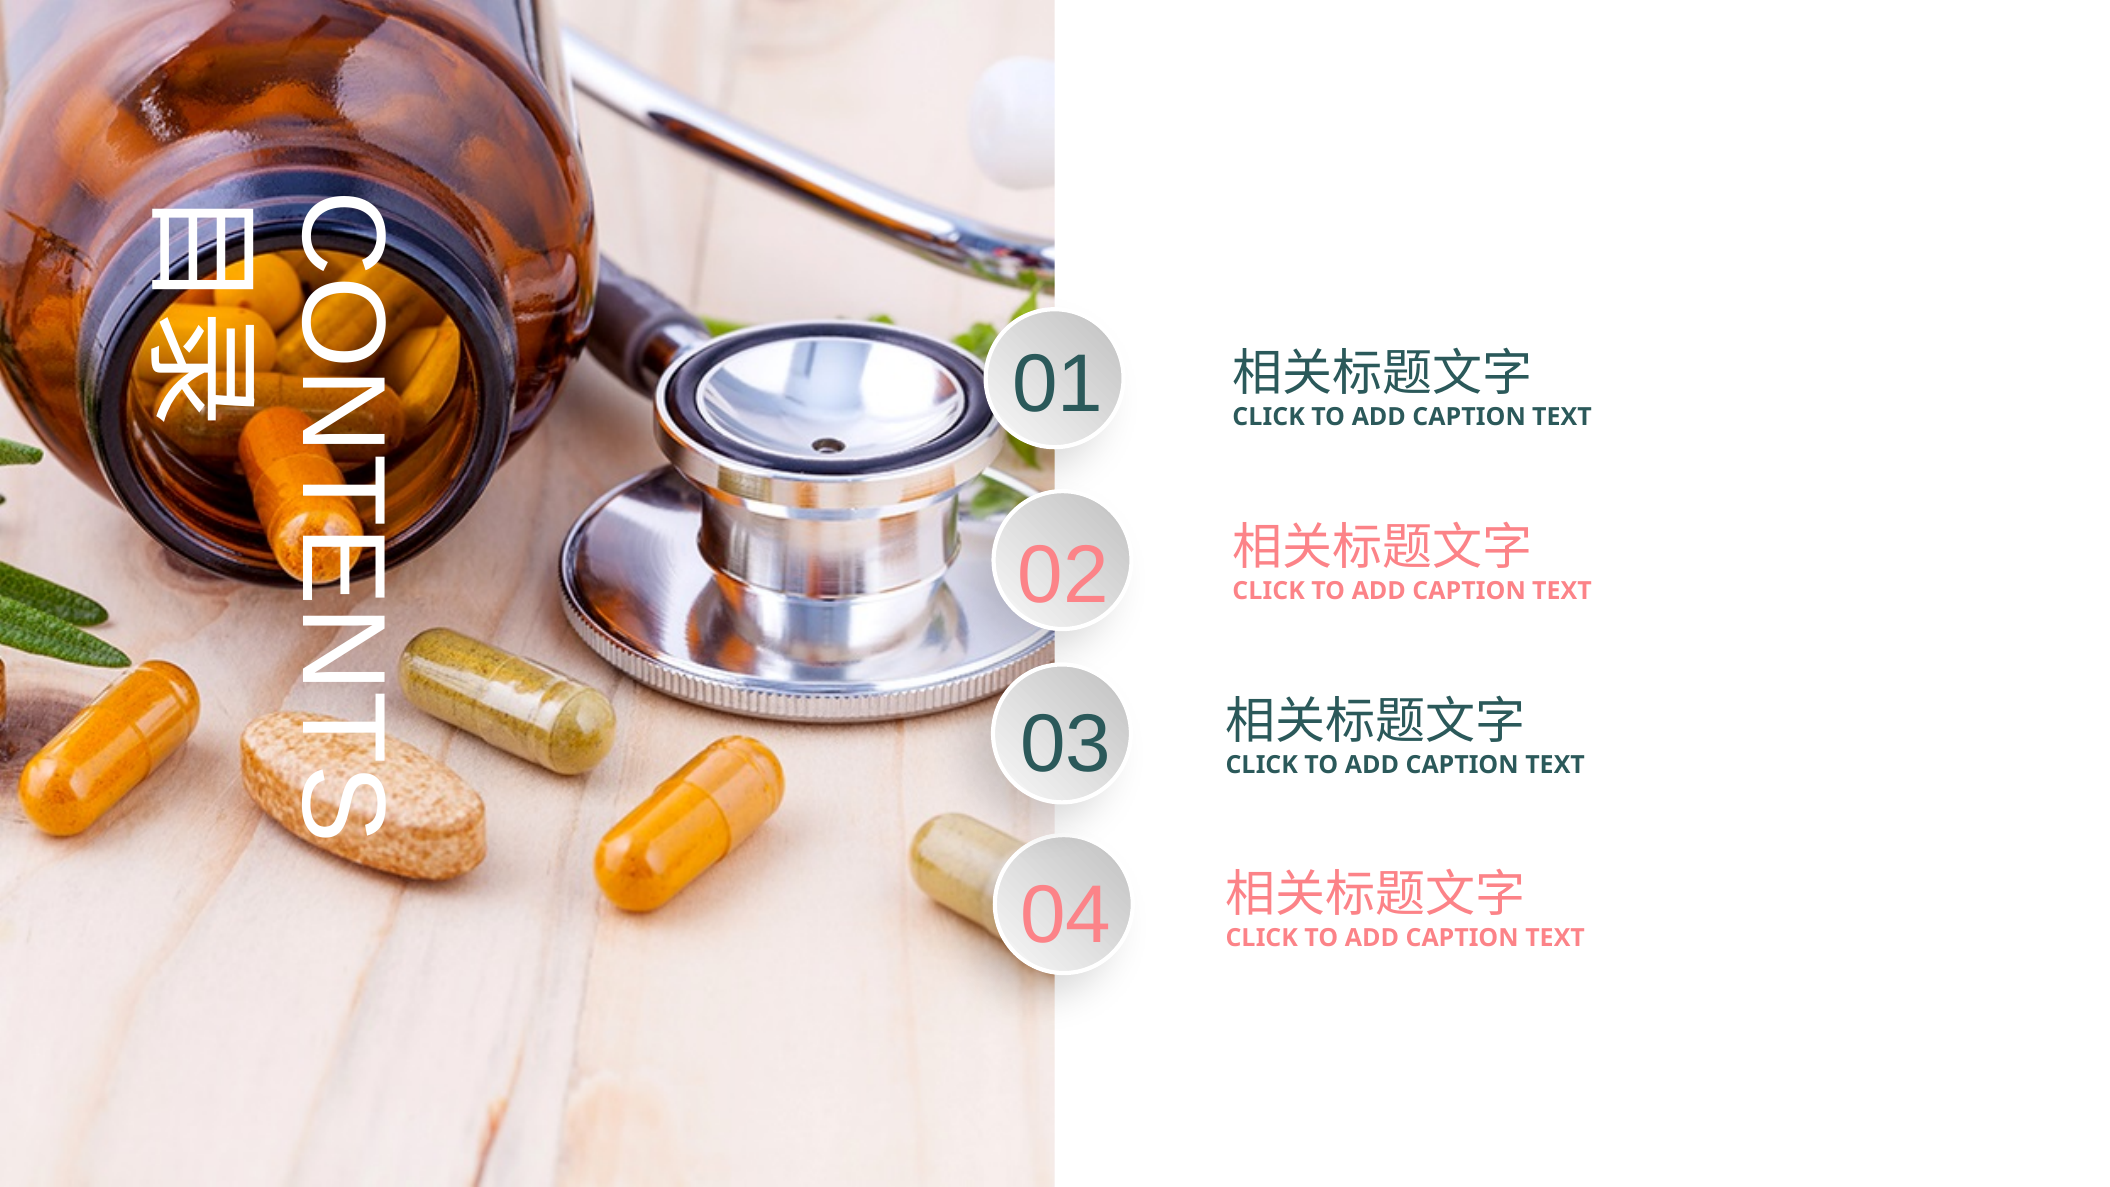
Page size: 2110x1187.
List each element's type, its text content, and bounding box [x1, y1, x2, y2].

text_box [993, 491, 1132, 630]
text_box 相关标题文字 CLICK TO ADD CAPTION TEXT [1210, 854, 1601, 960]
text_box 相关标题文字 CLICK TO ADD CAPTION TEXT [1210, 680, 1601, 786]
text_box 相关标题文字 CLICK TO ADD CAPTION TEXT [1217, 333, 1608, 439]
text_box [985, 309, 1124, 448]
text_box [994, 835, 1133, 974]
text_box 相关标题文字 CLICK TO ADD CAPTION TEXT [1217, 507, 1608, 612]
text_box CONTENTS 目录 [134, 190, 423, 884]
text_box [992, 664, 1131, 803]
text_box [0, 0, 1056, 1187]
